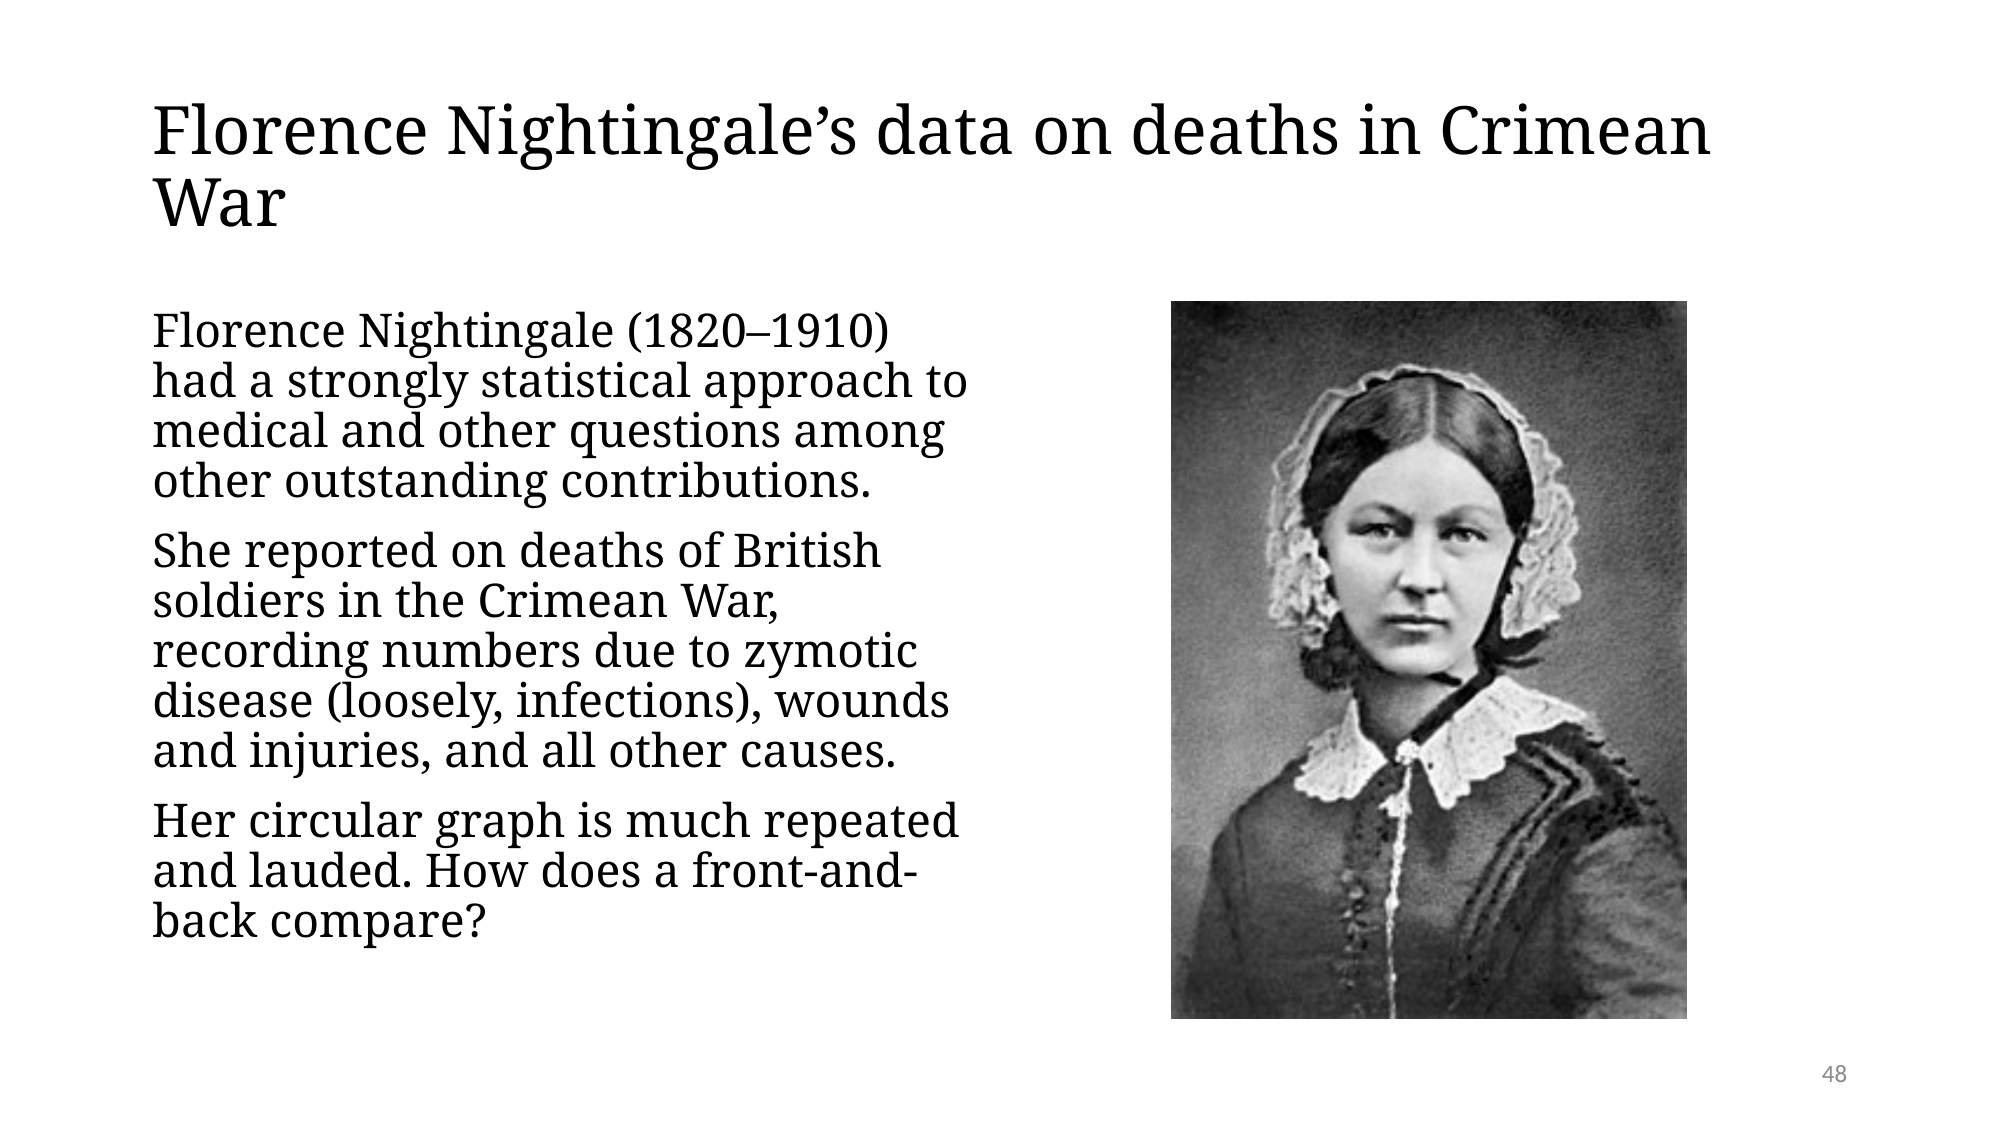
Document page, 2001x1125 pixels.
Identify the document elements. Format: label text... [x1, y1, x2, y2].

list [1171, 301, 1687, 1019]
slide_number 48 [1412, 1042, 1863, 1103]
title Florence Nightingale’s data on deaths in Crimean War [137, 59, 1863, 278]
list Florence Nightingale (1820–1910) had a strongly statistical approach to medical and other questions among other outstanding contributions. She reported on deaths of British soldiers in the Crimean War, recording numbers due to zymotic disease (loosely, infections), wounds and injuries, and all other causes. Her circular graph is much repeated and lauded. How does a front-and-back compare? [137, 299, 988, 1014]
